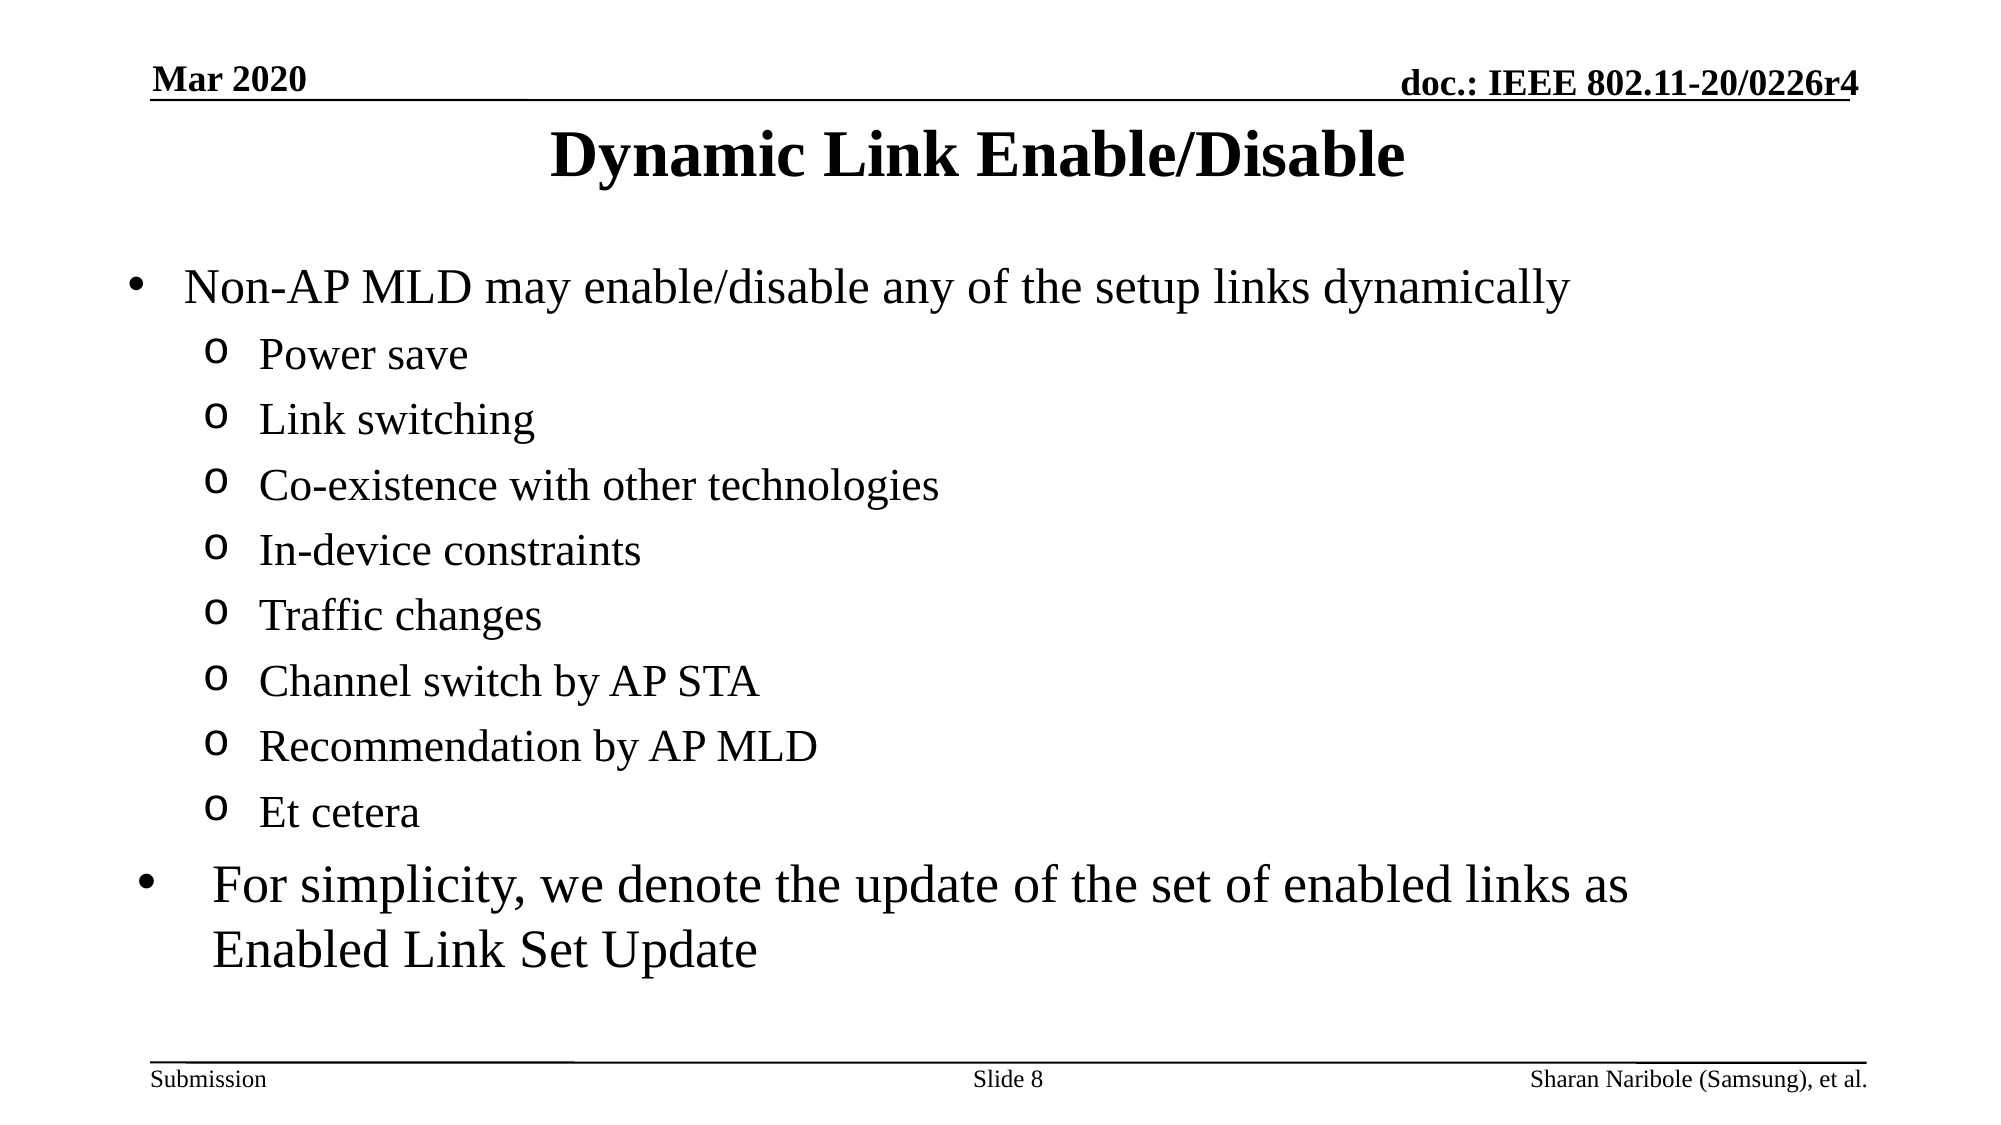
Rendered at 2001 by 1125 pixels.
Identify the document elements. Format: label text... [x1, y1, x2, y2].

footer Sharan Naribole (Samsung), et al. [1171, 1061, 1869, 1093]
slide_number Slide 8 [950, 1061, 1067, 1123]
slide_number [152, 54, 563, 100]
title Dynamic Link Enable/Disable [137, 62, 1838, 238]
list Non-AP MLD may enable/disable any of the setup links dynamically Power save Link switching Co-existence with other technologies In-device constraints Traffic changes Channel switch by AP STA Recommendation by AP MLD Et cetera For simplicity, we denote the update of the set of enabled links as Enabled Link Set Update [112, 245, 1813, 921]
